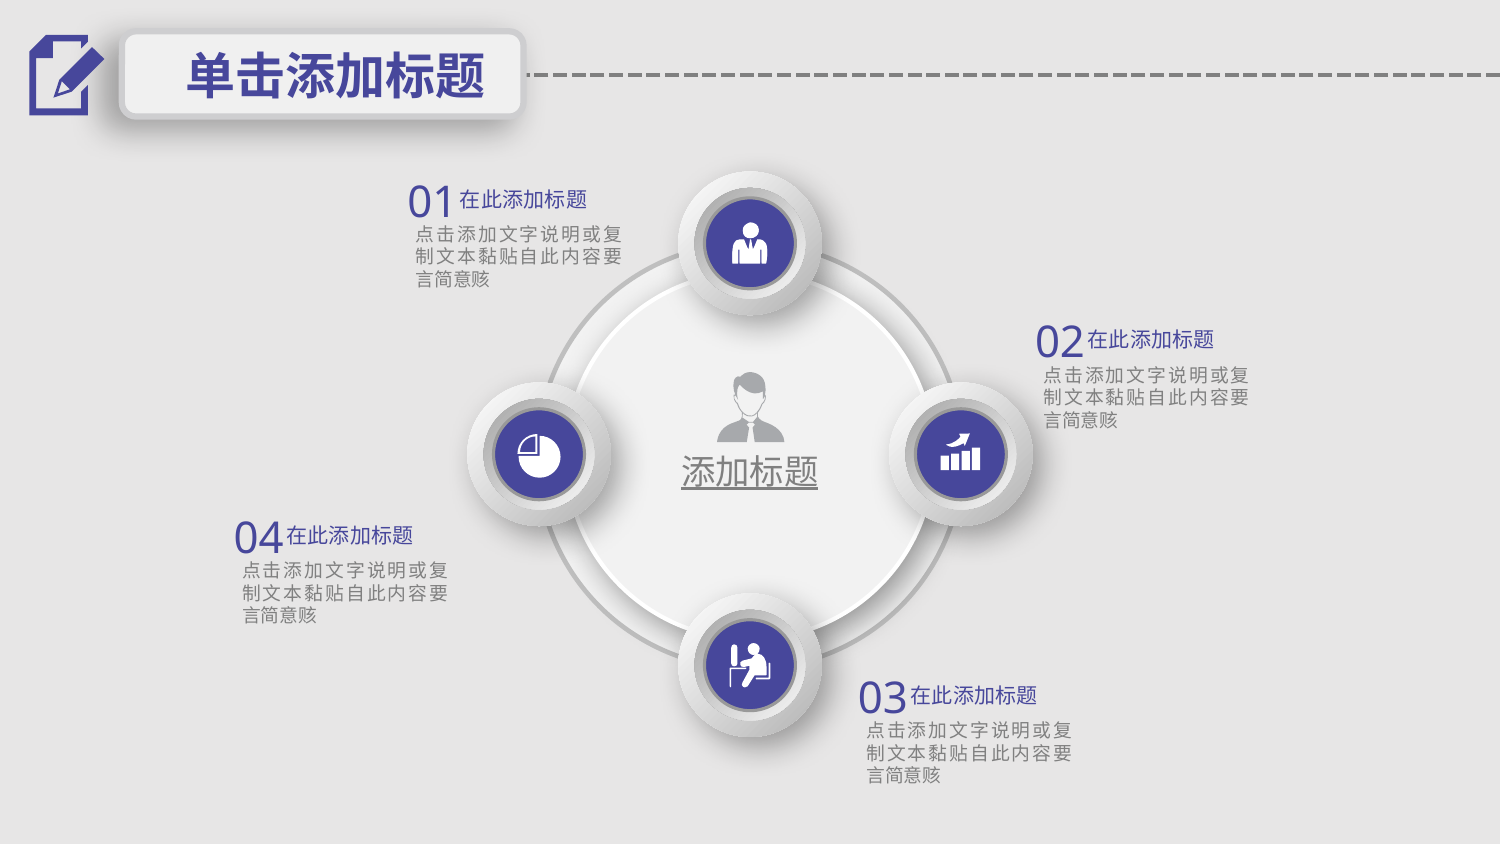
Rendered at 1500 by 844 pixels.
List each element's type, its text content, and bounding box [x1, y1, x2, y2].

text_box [205, 502, 469, 636]
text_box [378, 165, 642, 299]
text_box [829, 662, 1093, 796]
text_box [889, 382, 1033, 527]
text_box [121, 31, 524, 117]
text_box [537, 242, 963, 669]
text_box 单击添加标题 [170, 37, 501, 112]
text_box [1006, 306, 1270, 440]
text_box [678, 593, 822, 737]
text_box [678, 171, 822, 316]
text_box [29, 34, 105, 116]
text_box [467, 382, 611, 527]
